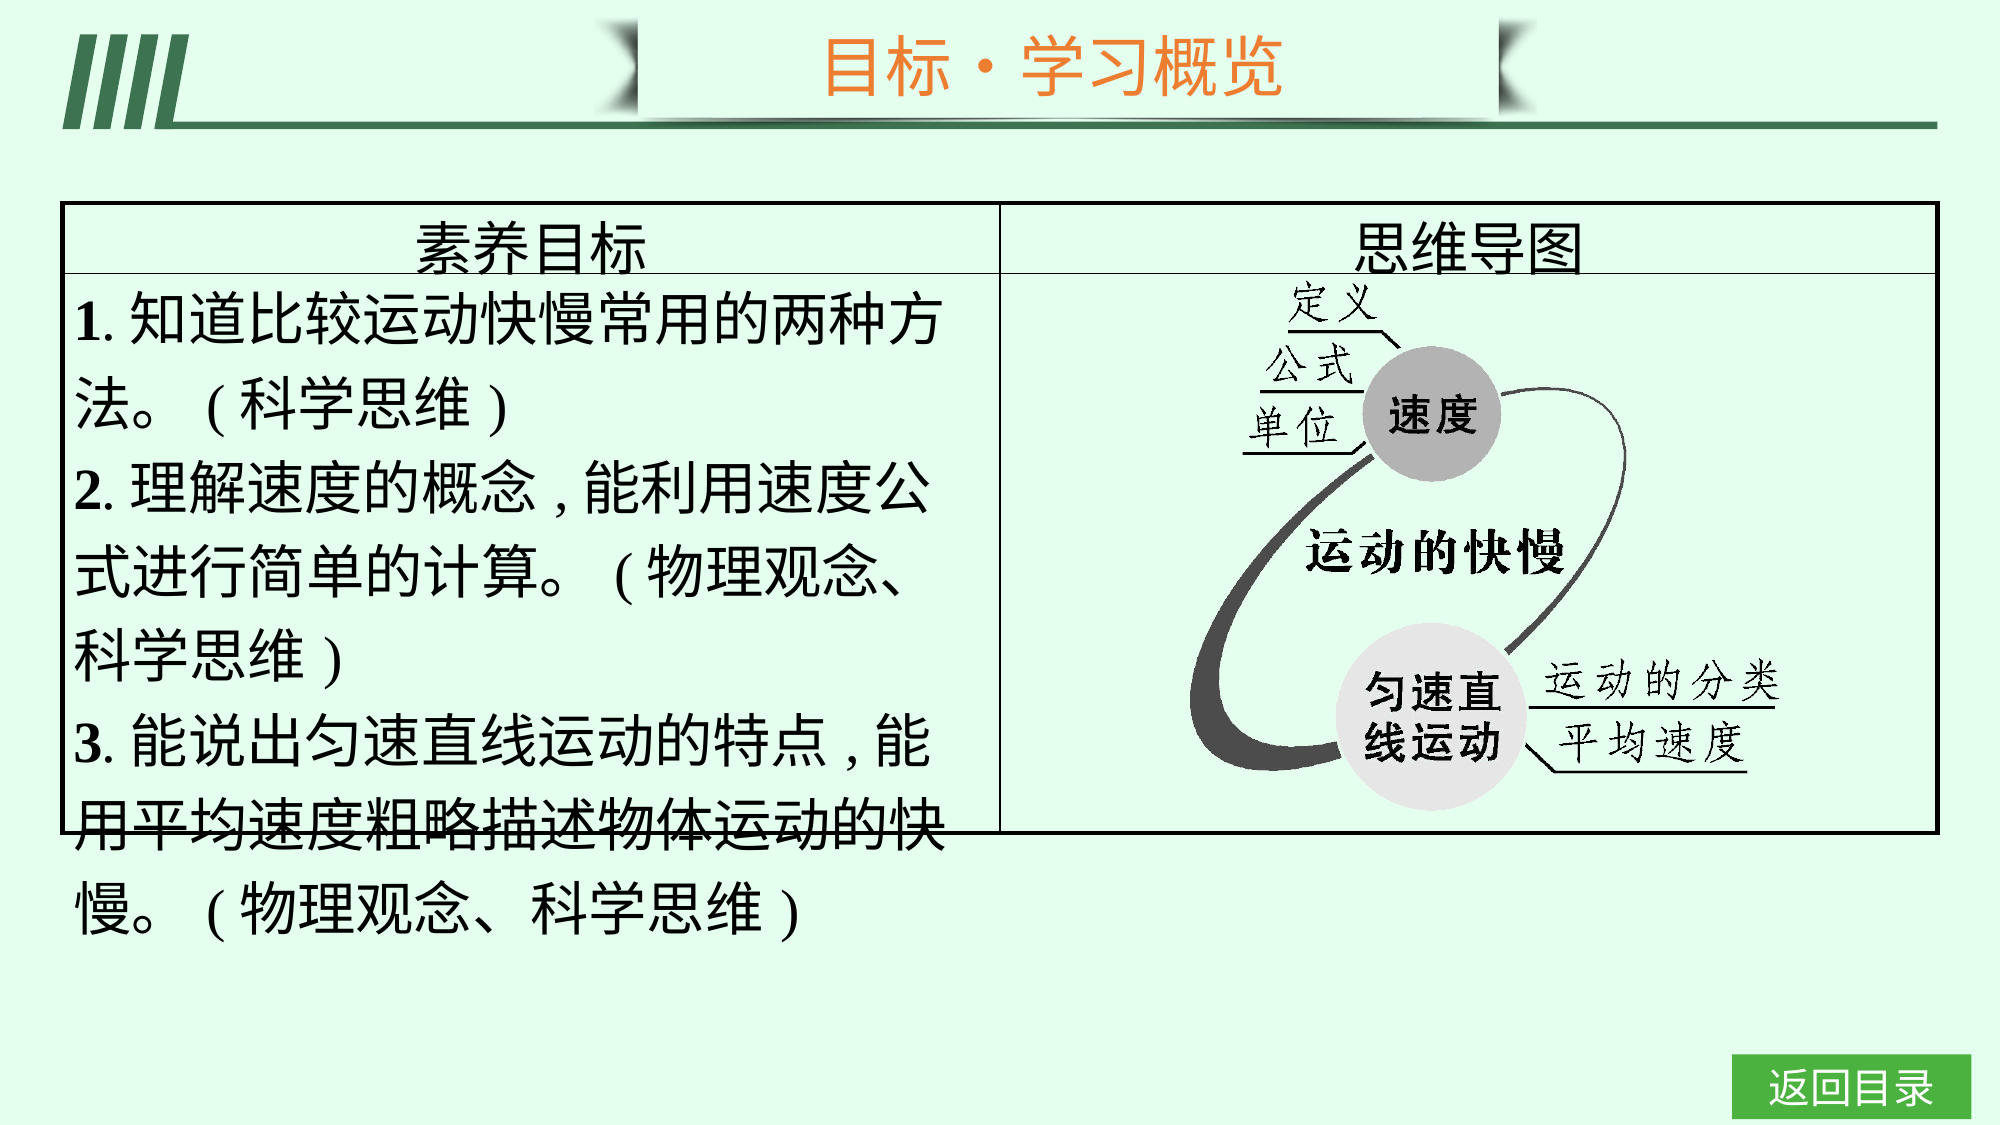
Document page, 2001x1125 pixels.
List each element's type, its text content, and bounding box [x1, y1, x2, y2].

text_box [594, 16, 1537, 127]
table_cell 1.知道比较运动快慢常用的两种方法。(科学思维) 2.理解速度的概念,能利用速度公式进行简单的计算。(物理观念、科学思维) 3.能说出匀速直线运动的特点,能用平均速度粗略描述物体运动的快慢。(物理观念、科学思维) [65, 274, 999, 831]
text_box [62, 34, 1938, 130]
table_header 素养目标 [65, 205, 999, 273]
picture [1188, 279, 1780, 817]
table_cell [1001, 274, 1935, 831]
table_header 思维导图 [1001, 205, 1935, 273]
